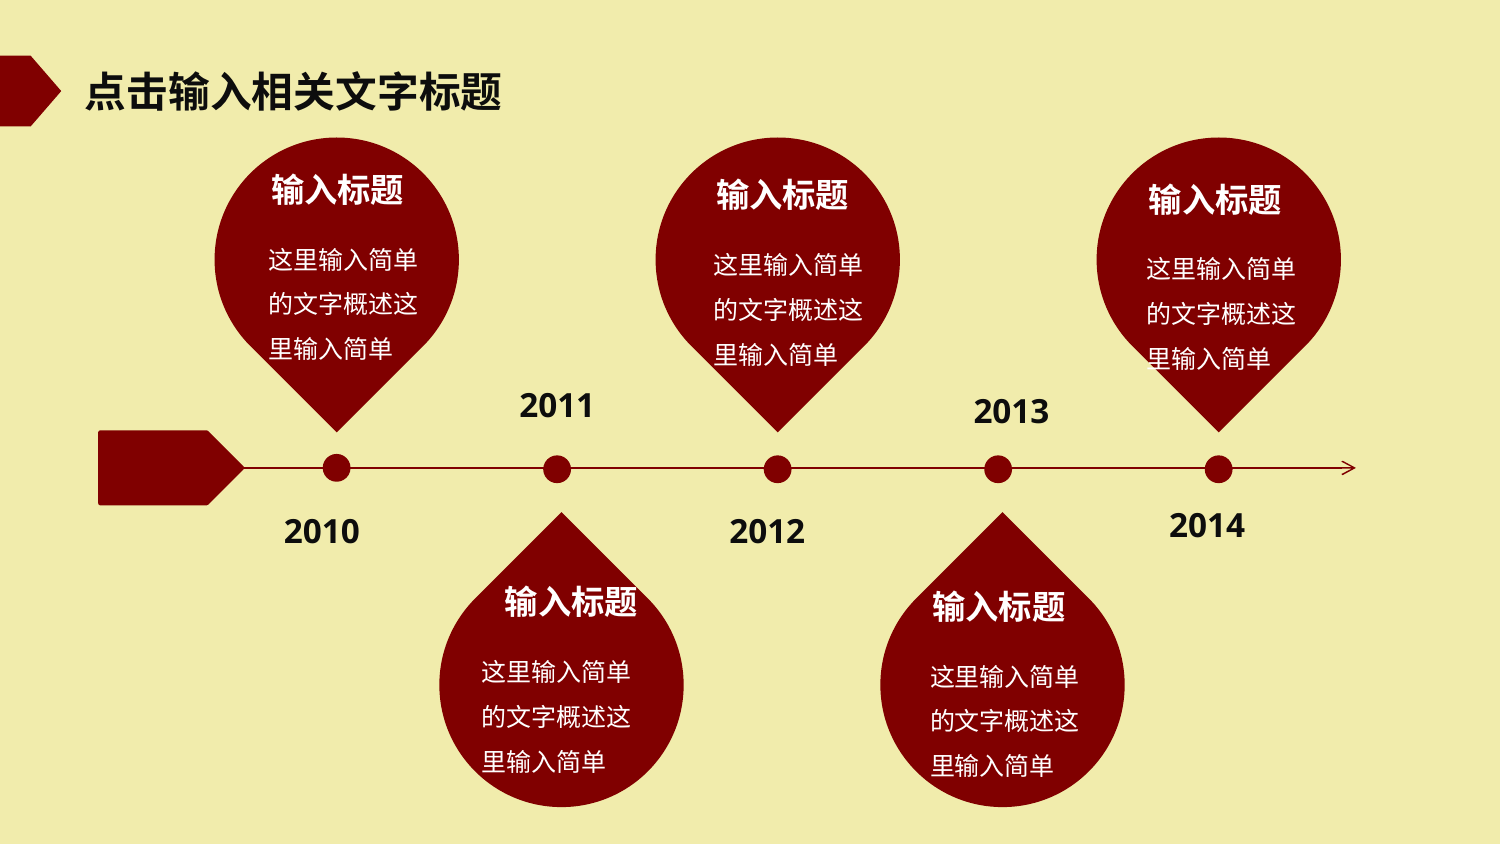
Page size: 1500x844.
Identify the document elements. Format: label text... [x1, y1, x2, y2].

text_box 2014 [1154, 496, 1283, 552]
text_box [984, 455, 1012, 466]
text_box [438, 562, 748, 808]
text_box [98, 430, 244, 506]
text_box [1096, 137, 1392, 384]
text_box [214, 137, 514, 382]
text_box 2010 [269, 503, 398, 558]
text_box [765, 475, 791, 484]
text_box 2013 [958, 383, 1088, 438]
text_box 2011 [504, 376, 634, 432]
text_box [1206, 475, 1232, 484]
text_box [322, 453, 351, 466]
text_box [655, 137, 959, 382]
text_box [1205, 455, 1233, 466]
text_box [764, 455, 792, 466]
text_box 点击输入相关文字标题 [70, 58, 518, 124]
text_box [324, 475, 349, 482]
text_box 2012 [714, 503, 844, 558]
text_box [543, 455, 571, 466]
text_box [985, 475, 1011, 484]
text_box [879, 562, 1176, 808]
text_box [0, 53, 63, 129]
text_box [544, 475, 570, 484]
